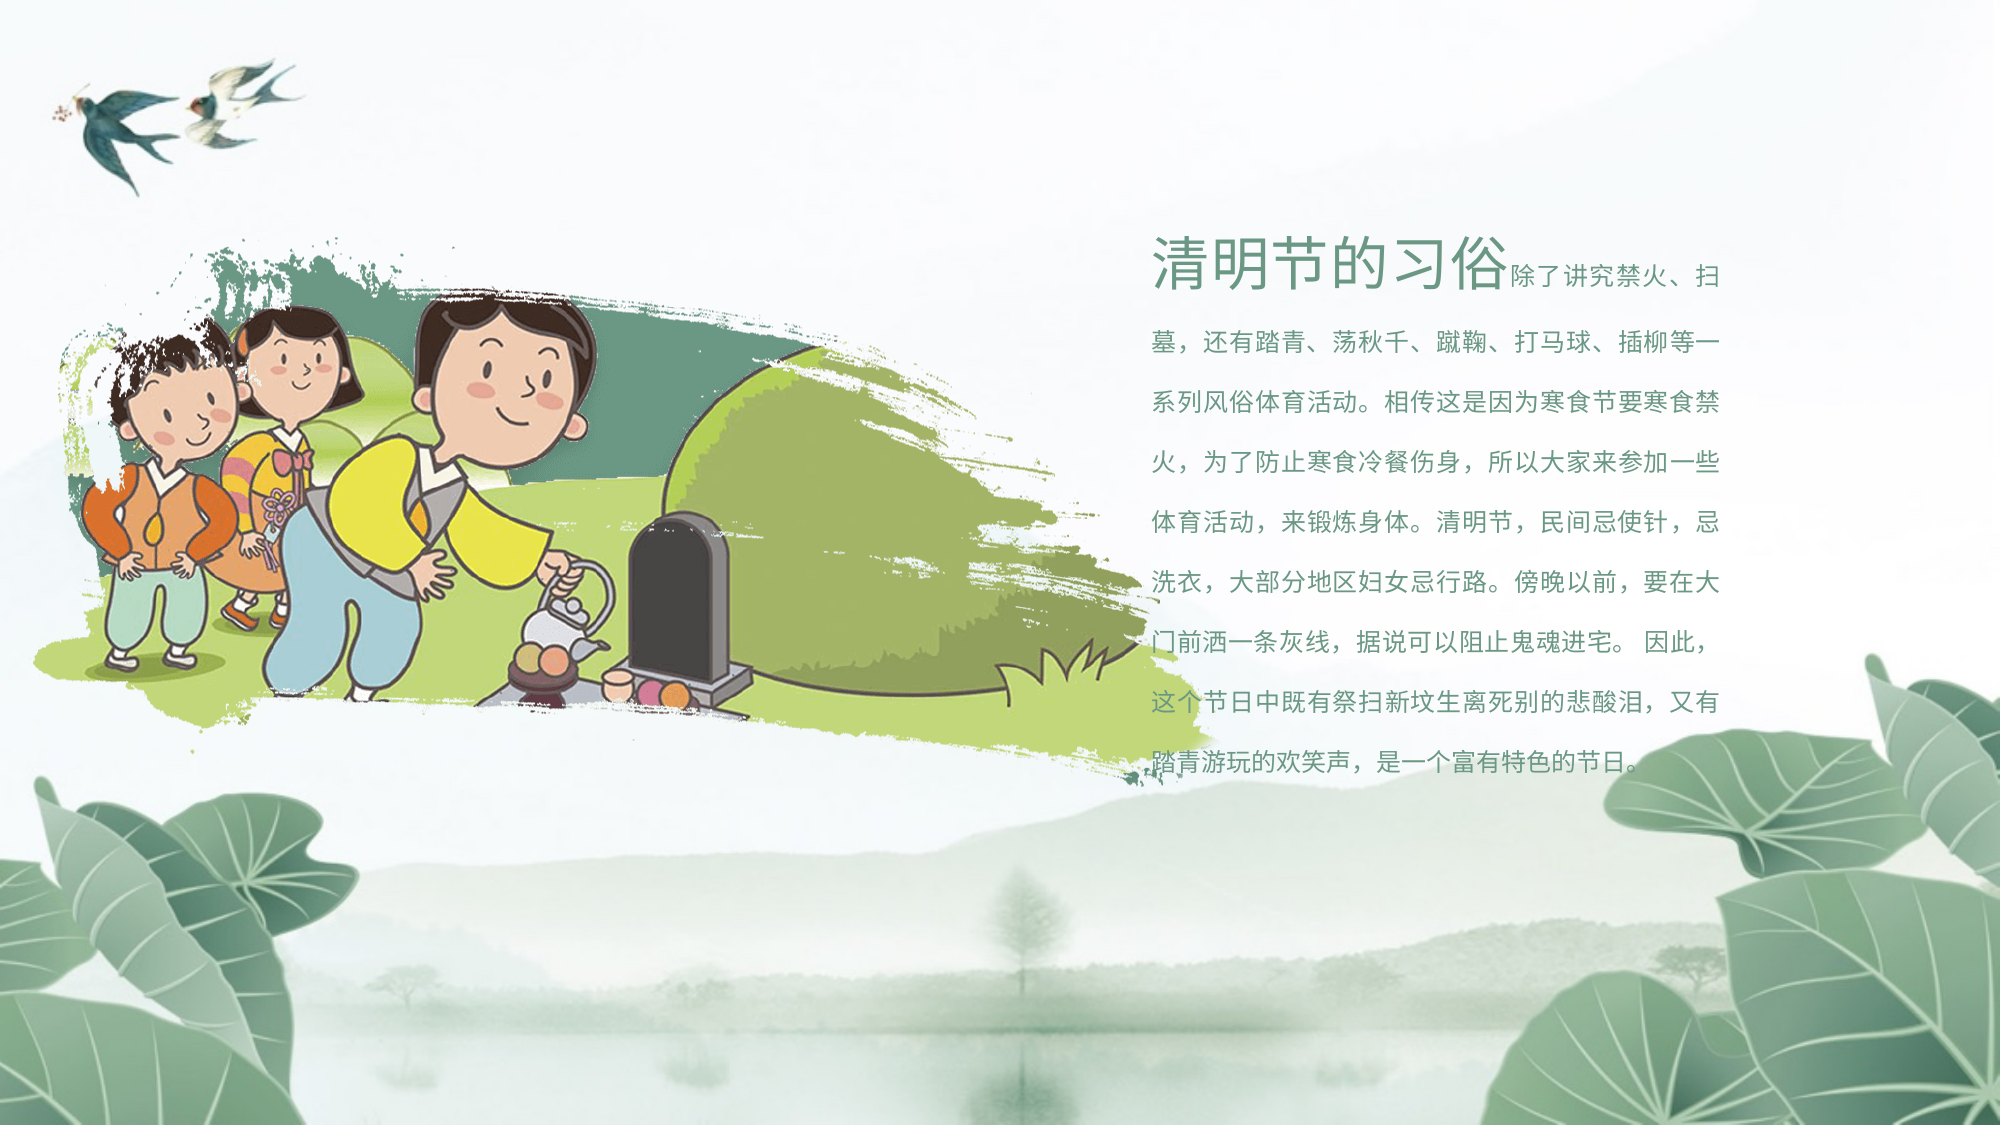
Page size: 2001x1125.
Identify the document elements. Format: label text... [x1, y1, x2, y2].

text_box 清明节的习俗除了讲究禁火、扫墓，还有踏青、荡秋千、蹴鞠、打马球、插柳等一系列风俗体育活动。相传这是因为寒食节要寒食禁火，为了防止寒食冷餐伤身，所以大家来参加一些体育活动，来锻炼身体。清明节，民间忌使针，忌洗衣，大部分地区妇女忌行路。傍晚以前，要在大门前洒一条灰线，据说可以阻止鬼魂进宅。 因此，这个节日中既有祭扫新坟生离死别的悲酸泪，又有踏青游玩的欢笑声，是一个富有特色的节日。 [1271, 149, 1736, 784]
picture [0, 0, 2000, 1125]
